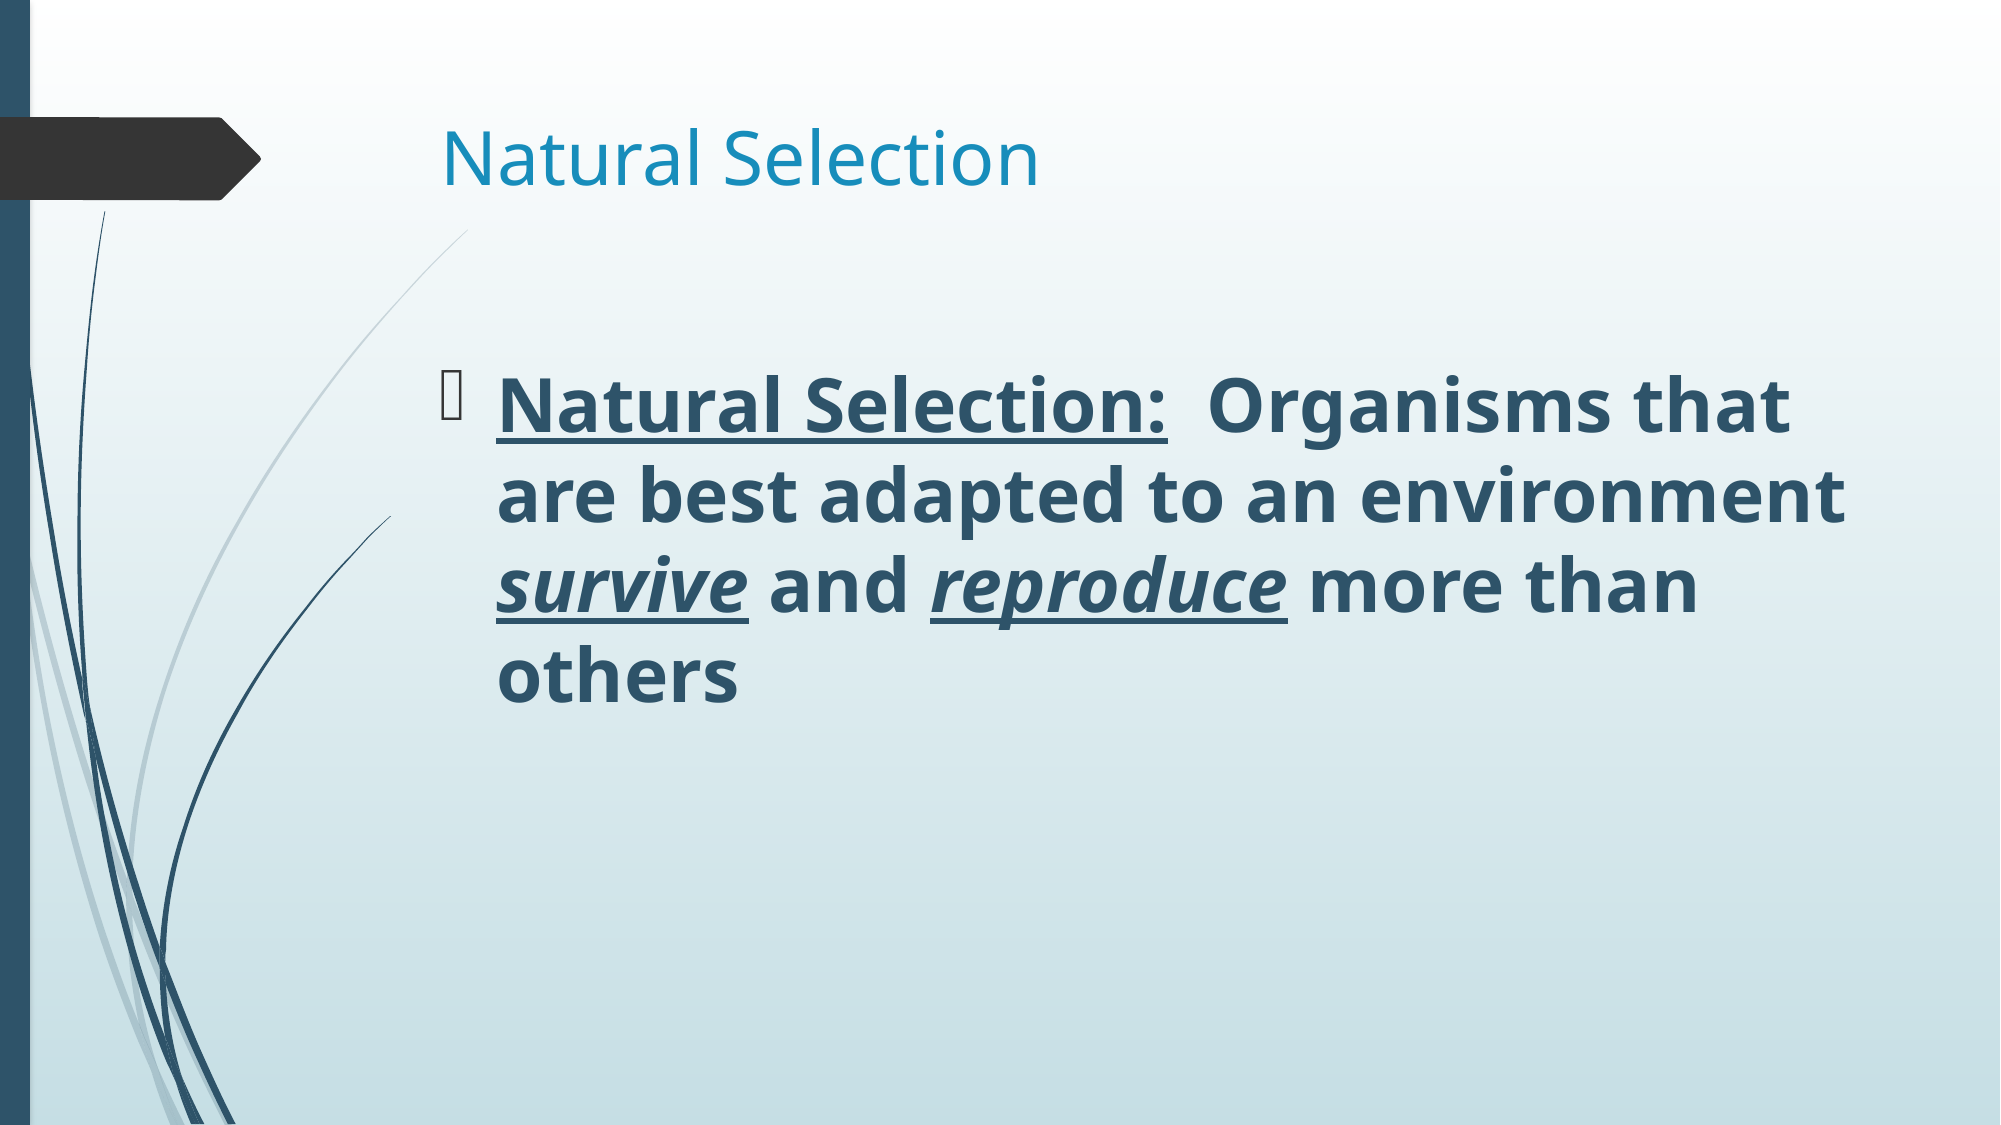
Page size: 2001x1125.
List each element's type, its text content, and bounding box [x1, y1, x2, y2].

title Natural Selection [425, 102, 1888, 313]
list Natural Selection: Organisms that are best adapted to an environment survive and reproduce more than others [424, 350, 1888, 970]
